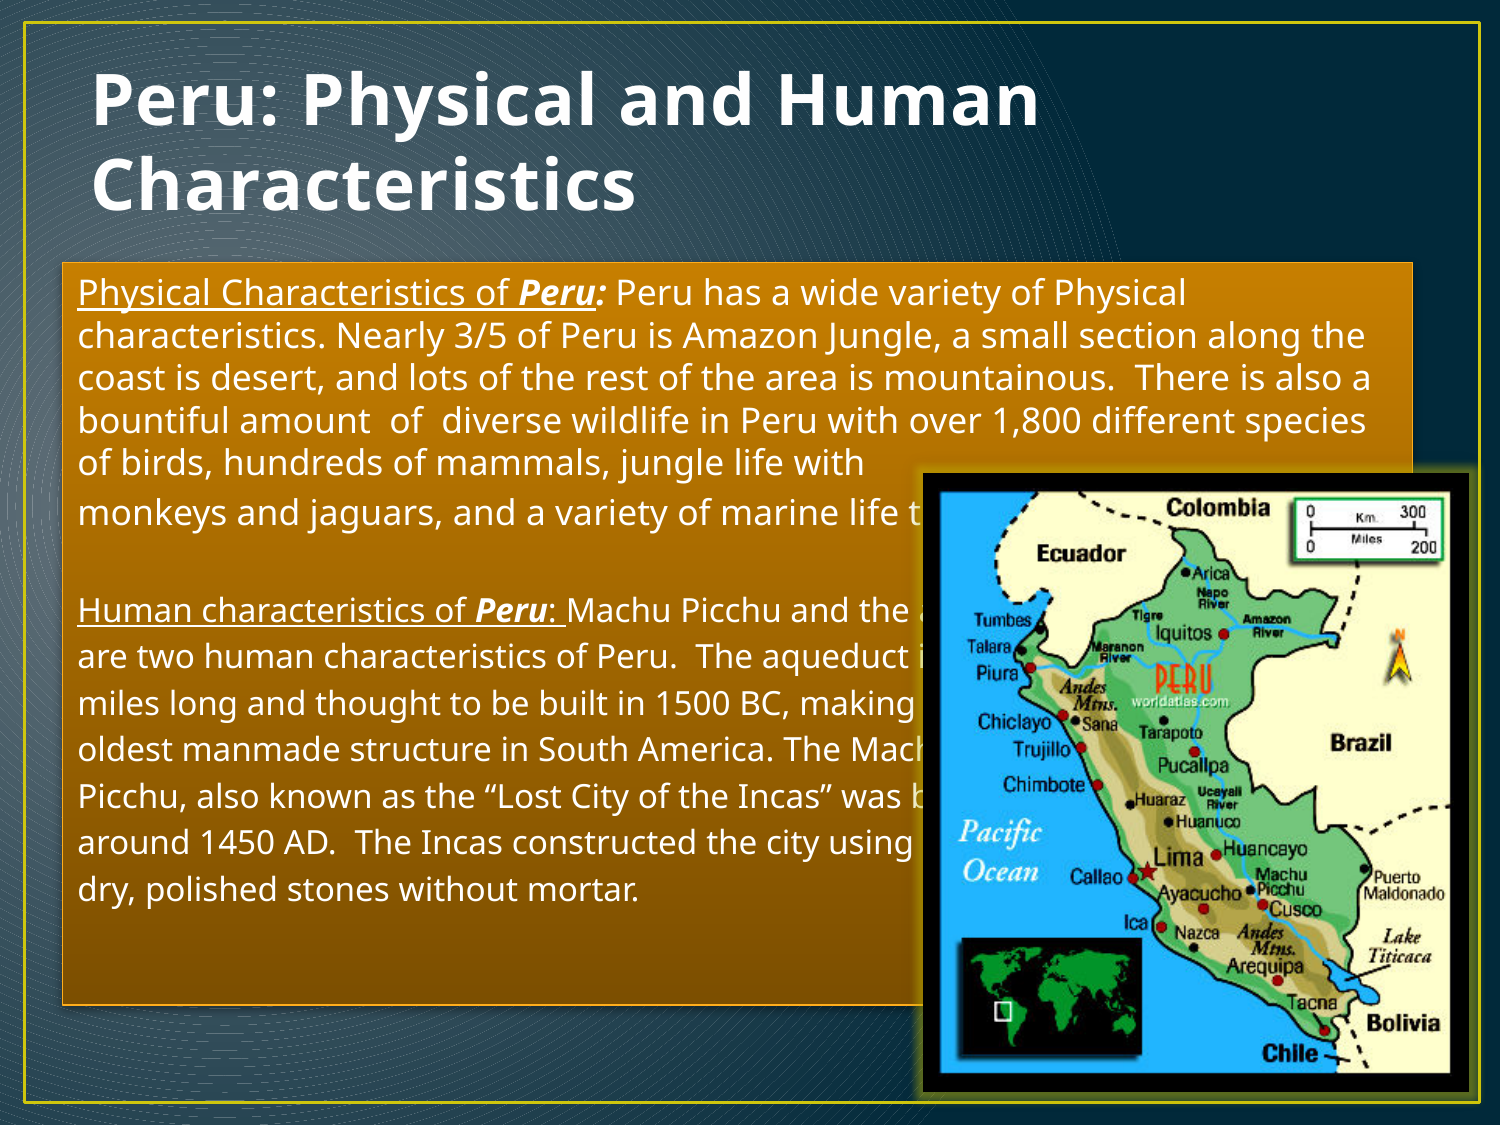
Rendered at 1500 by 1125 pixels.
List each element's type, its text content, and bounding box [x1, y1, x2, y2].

list Physical Characteristics of Peru: Peru has a wide variety of Physical characteristics. Nearly 3/5 of Peru is Amazon Jungle, a small section along the coast is desert, and lots of the rest of the area is mountainous. There is also a bountiful amount of diverse wildlife in Peru with over 1,800 different species of birds, hundreds of mammals, jungle life with monkeys and jaguars, and a variety of marine life too. Human characteristics of Peru: Machu Picchu and the aqueduct are two human characteristics of Peru. The aqueduct is five miles long and thought to be built in 1500 BC, making it the oldest manmade structure in South America. The Machu Picchu, also known as the “Lost City of the Incas” was built around 1450 AD. The Incas constructed the city using dry, polished stones without mortar. [62, 262, 1413, 1006]
title Peru: Physical and Human Characteristics [75, 45, 1425, 233]
picture [937, 487, 1455, 1078]
